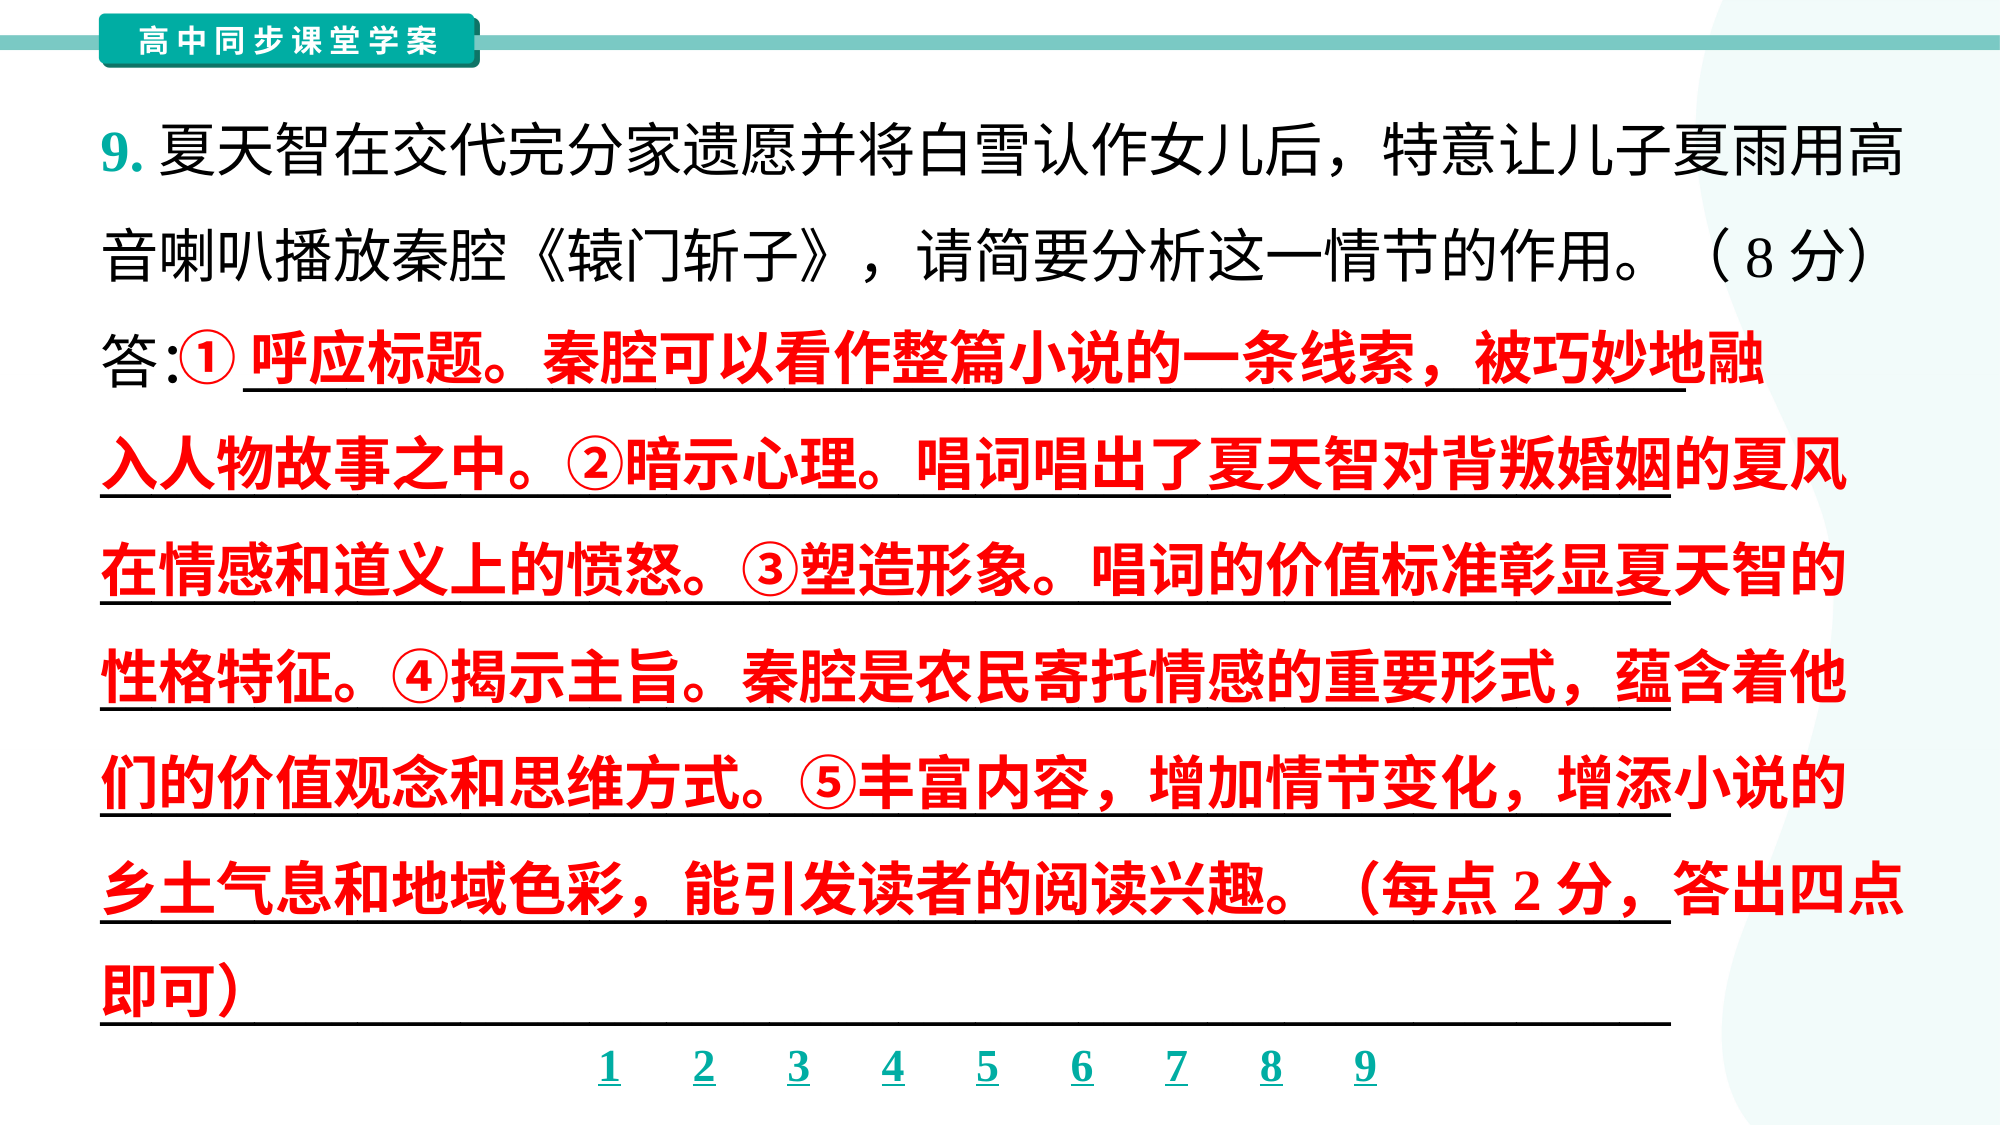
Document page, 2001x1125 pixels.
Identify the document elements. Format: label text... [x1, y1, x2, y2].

text_box ①呼应标题。秦腔可以看作整篇小说的一条线索，被巧妙地融 入人物故事之中。②暗示心理。唱词唱出了夏天智对背叛婚姻的夏风 在情感和道义上的愤怒。③塑造形象。唱词的价值标准彰显夏天智的 性格特征。④揭示主旨。秦腔是农民寄托情感的重要形式，蕴含着他 们的价值观念和思维方式。⑤丰富内容，增加情节变化，增添小说的 乡土气息和地域色彩，能引发读者的阅读兴趣。（每点2分，答出四点 即可） [100, 284, 1899, 1013]
picture [0, 0, 2000, 1125]
text_box 9.夏天智在交代完分家遗愿并将白雪认作女儿后，特意让儿子夏雨用高 音喇叭播放秦腔《辕门斩子》，请简要分析这一情节的作用。（8分） 答： ________________________________________________________ _____________________________________________________________ _____________________________________________________________ _____________________________________________________________ _____________________________________________________________ _____________________________________________________________ _____________________________________________________________ [100, 76, 1899, 284]
